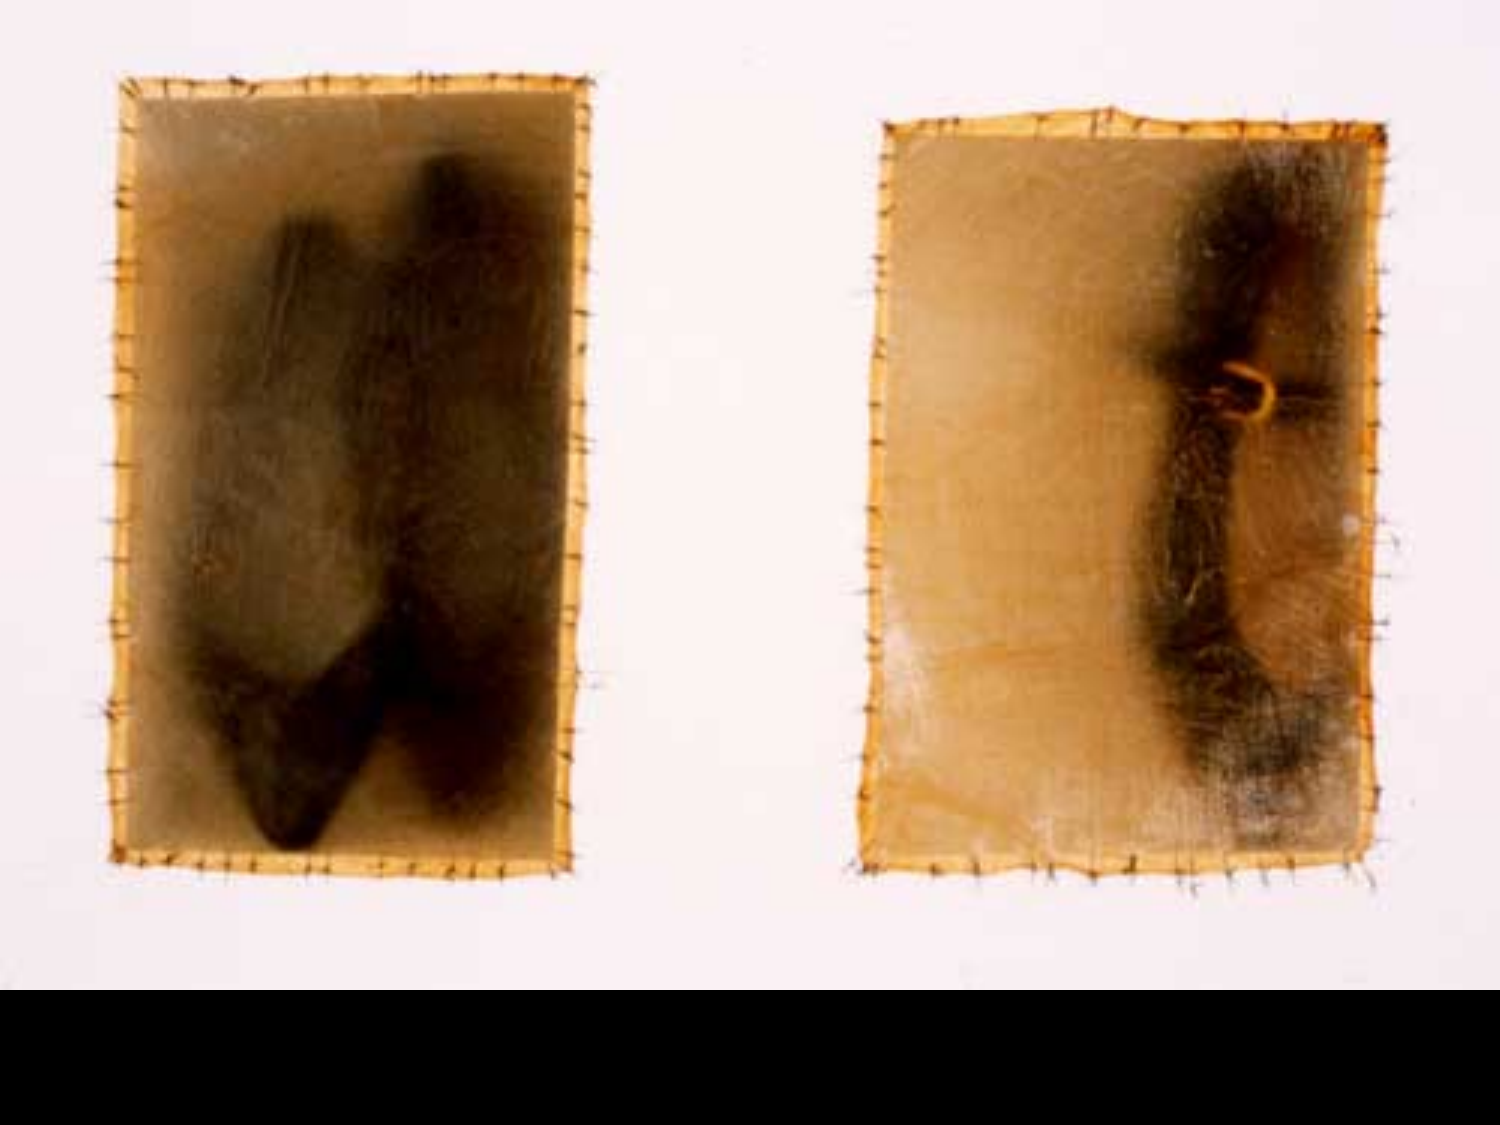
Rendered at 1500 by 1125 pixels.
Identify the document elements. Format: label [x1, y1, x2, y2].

picture [0, 0, 1500, 991]
